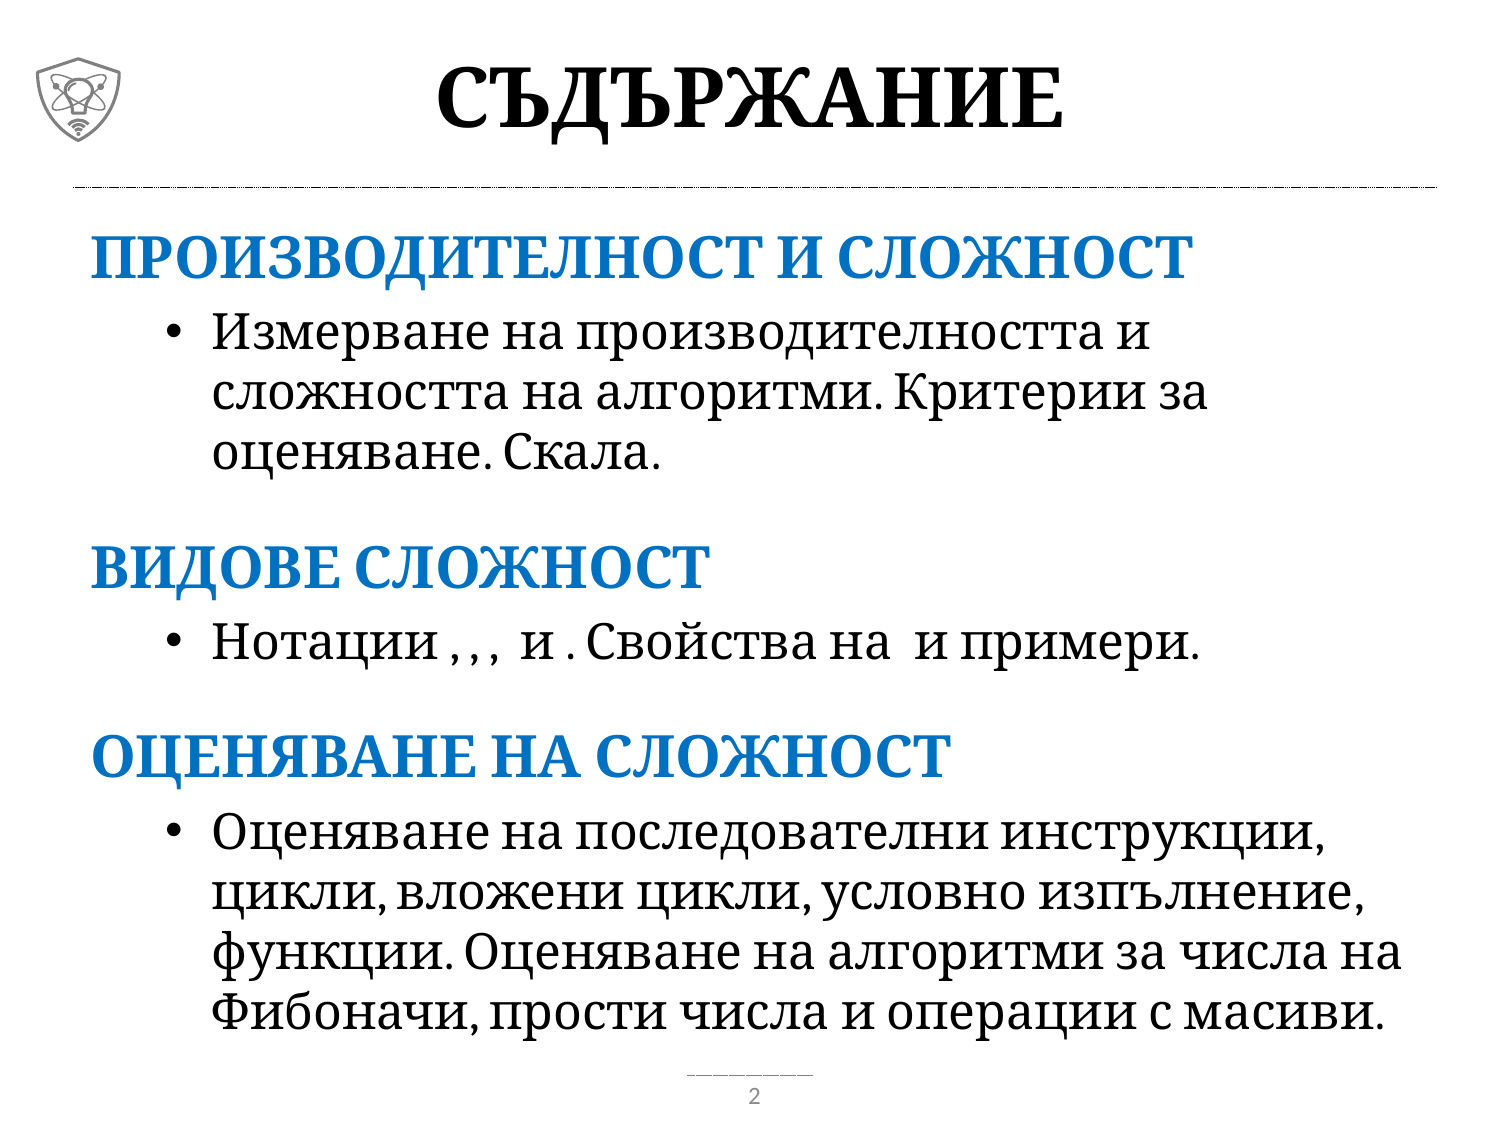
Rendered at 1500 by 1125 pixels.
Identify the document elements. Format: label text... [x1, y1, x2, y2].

title Съдържание [0, 0, 1500, 188]
slide_number 2 [579, 1065, 930, 1125]
